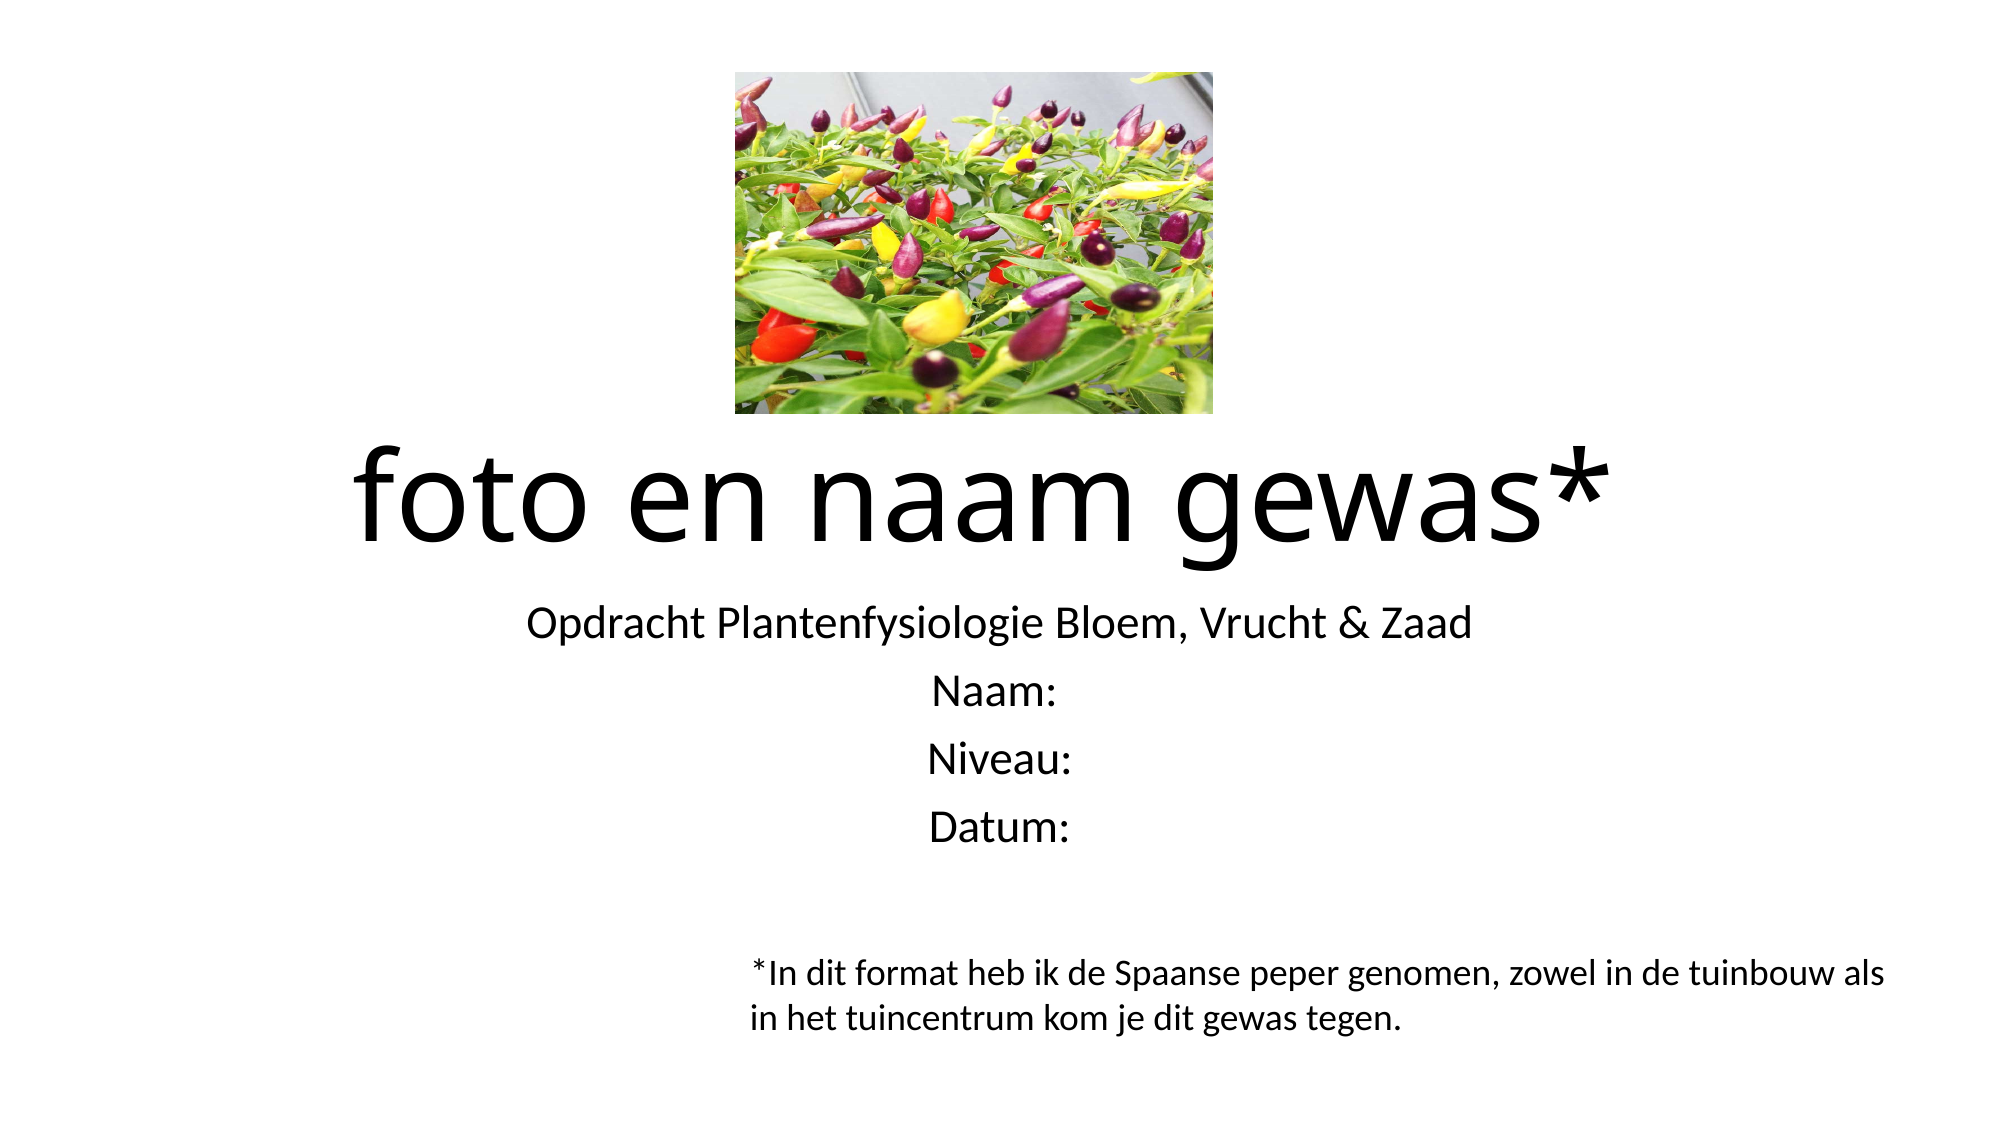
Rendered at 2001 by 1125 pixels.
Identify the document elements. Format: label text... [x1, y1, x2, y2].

subtitle Opdracht Plantenfysiologie Bloem, Vrucht & Zaad Naam: Niveau: Datum: [249, 590, 1750, 863]
text_box *In dit format heb ik de Spaanse peper genomen, zowel in de tuinbouw als in het tuincentrum kom je dit gewas tegen. [735, 940, 1918, 1046]
picture [735, 72, 1213, 414]
title foto en naam gewas* [249, 184, 1750, 576]
